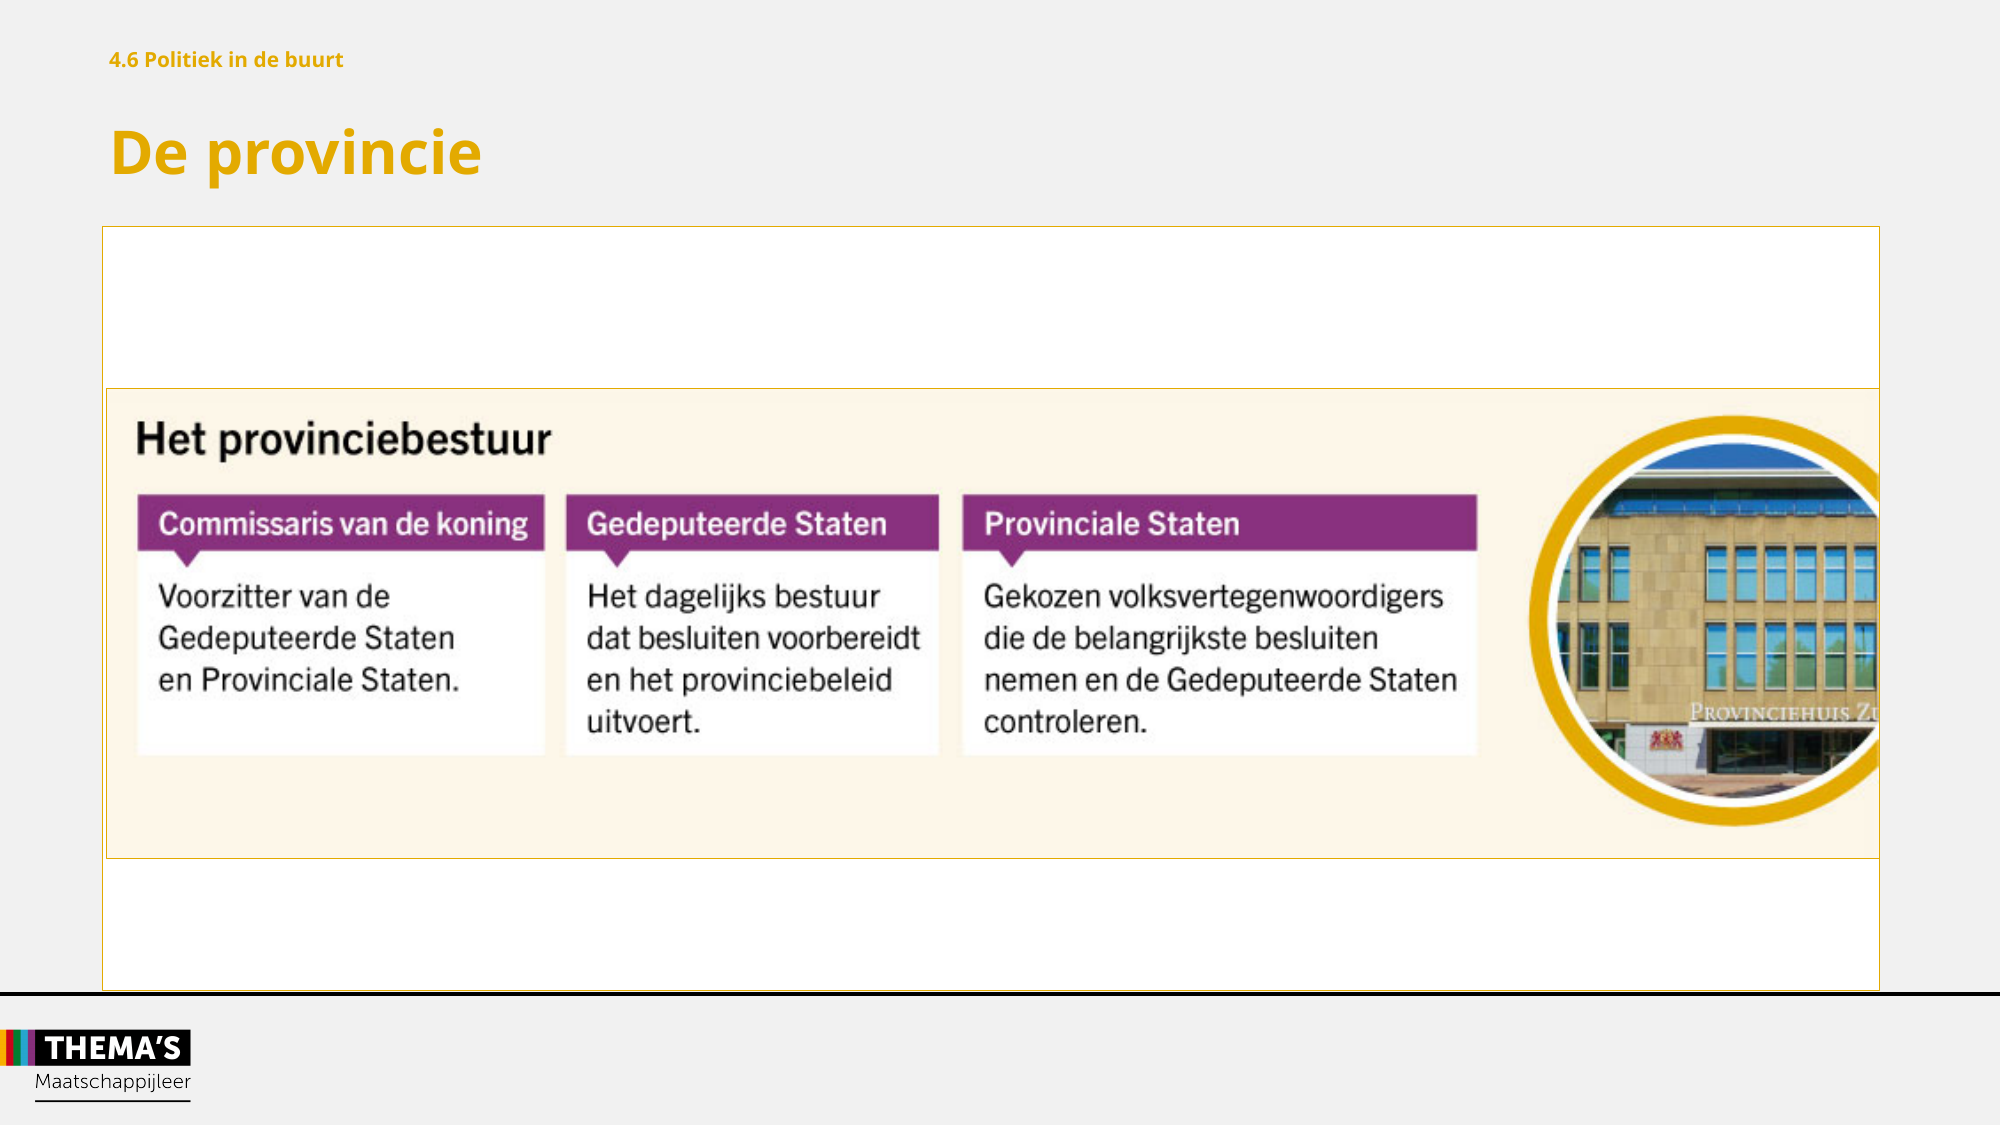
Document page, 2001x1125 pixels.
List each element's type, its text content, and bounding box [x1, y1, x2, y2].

list [102, 226, 1880, 991]
list 4.6 Politiek in de buurt [94, 33, 941, 88]
picture [0, 993, 203, 1125]
list De provincie [94, 114, 1879, 205]
picture [106, 388, 1879, 859]
